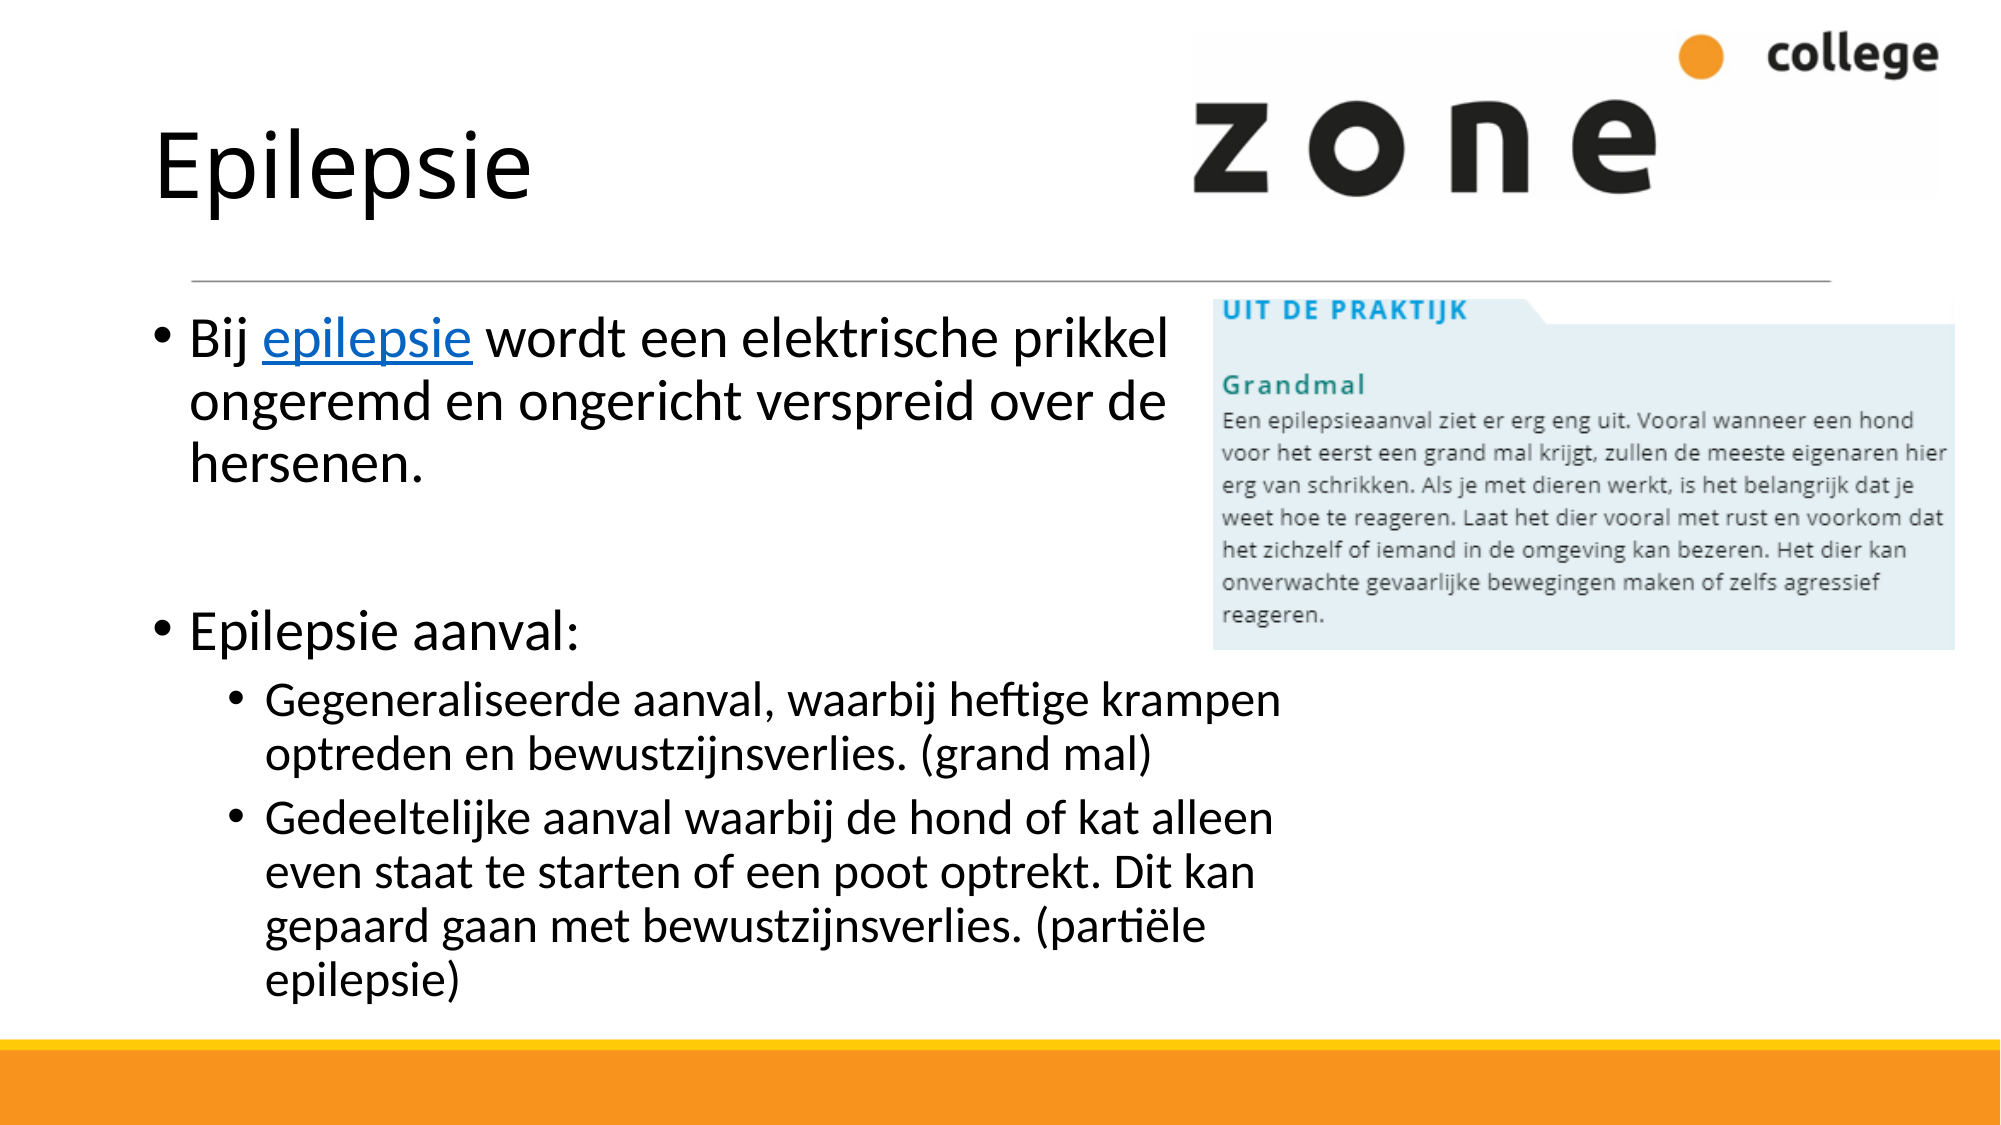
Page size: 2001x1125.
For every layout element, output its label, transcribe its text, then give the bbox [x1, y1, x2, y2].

list Bij epilepsie wordt een elektrische prikkel ongeremd en ongericht verspreid over de hersenen. Epilepsie aanval: Gegeneraliseerde aanval, waarbij heftige krampen optreden en bewustzijnsverlies. (grand mal) Gedeeltelijke aanval waarbij de hond of kat alleen even staat te starten of een poot optrekt. Dit kan gepaard gaan met bewustzijnsverlies. (partiële epilepsie) [137, 299, 1396, 1046]
title Epilepsie [137, 59, 1863, 278]
picture [0, 0, 2001, 1125]
